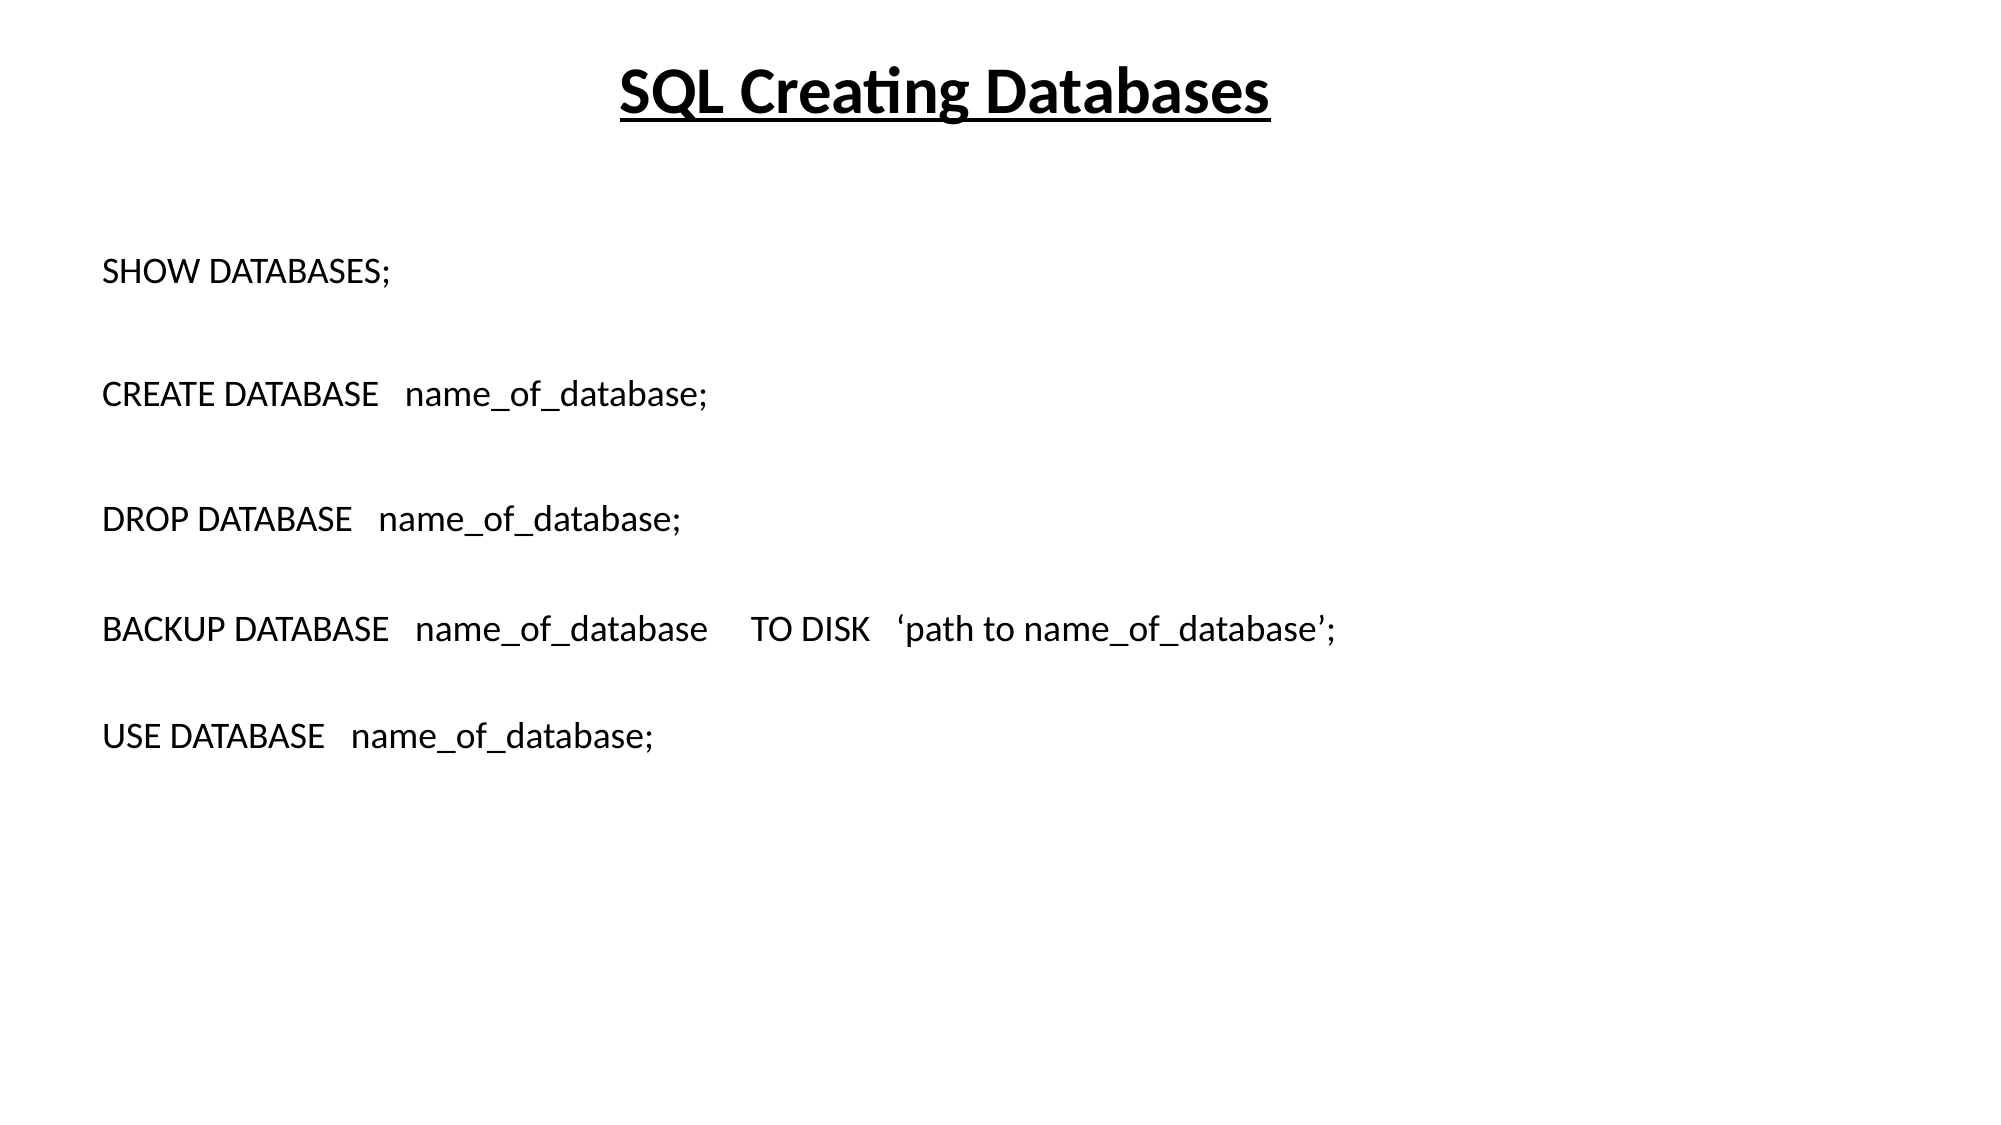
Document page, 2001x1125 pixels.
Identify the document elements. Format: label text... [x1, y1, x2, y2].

text_box DROP DATABASE name_of_database; [87, 486, 754, 547]
text_box CREATE DATABASE name_of_database; [87, 361, 754, 422]
text_box USE DATABASE name_of_database; [87, 703, 754, 764]
text_box BACKUP DATABASE name_of_database TO DISK ‘path to name_of_database’; [87, 596, 1375, 657]
text_box SQL Creating Databases [604, 39, 1286, 135]
text_box SHOW DATABASES; [87, 238, 554, 299]
